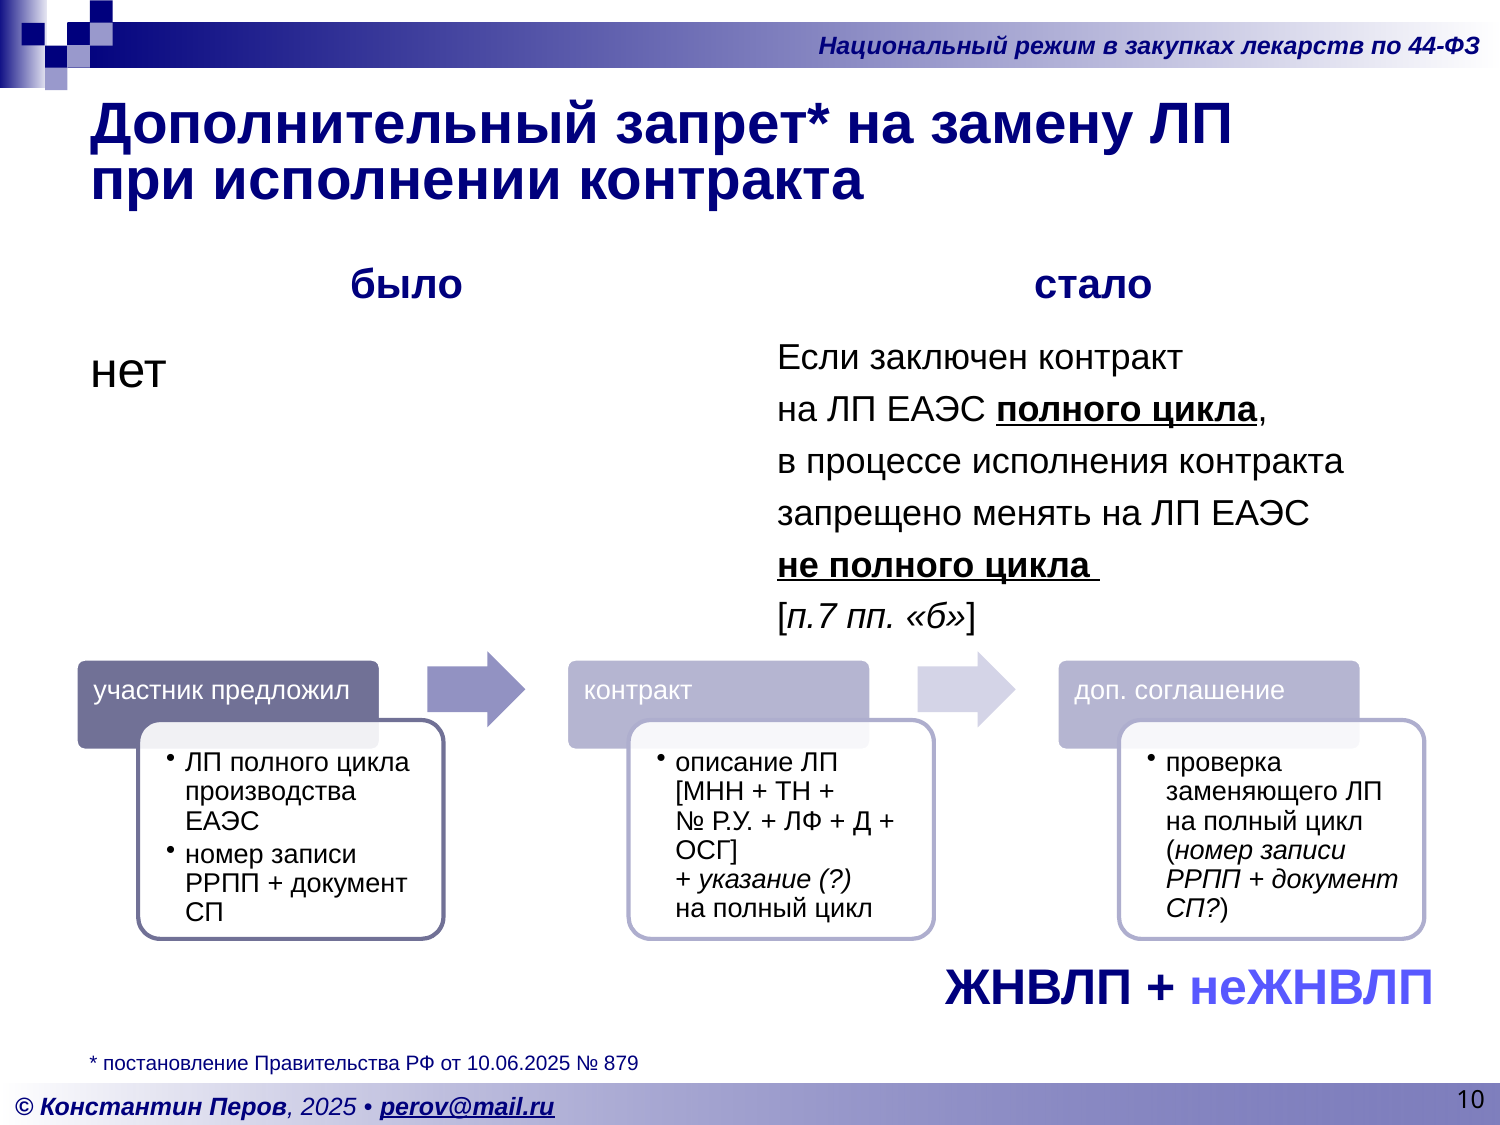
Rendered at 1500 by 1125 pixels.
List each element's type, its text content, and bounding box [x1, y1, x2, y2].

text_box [74, 644, 1426, 953]
slide_number 10 [1399, 1082, 1500, 1125]
text_box * постановление Правительства РФ от 10.06.2025 № 879 [74, 1041, 1056, 1082]
list было [75, 228, 738, 315]
text_box ЖНВЛП + неЖНВЛП [787, 947, 1450, 1023]
list Если заключен контракт на ЛП ЕАЭС полного цикла, в процессе исполнения контракта запрещено менять на ЛП ЕАЭС не полного цикла [п.7 пп. «б»] [761, 318, 1483, 646]
title Дополнительный запрет* на замену ЛП при исполнении контракта [75, 101, 1425, 209]
list стало [761, 228, 1425, 315]
list нет [75, 318, 738, 643]
